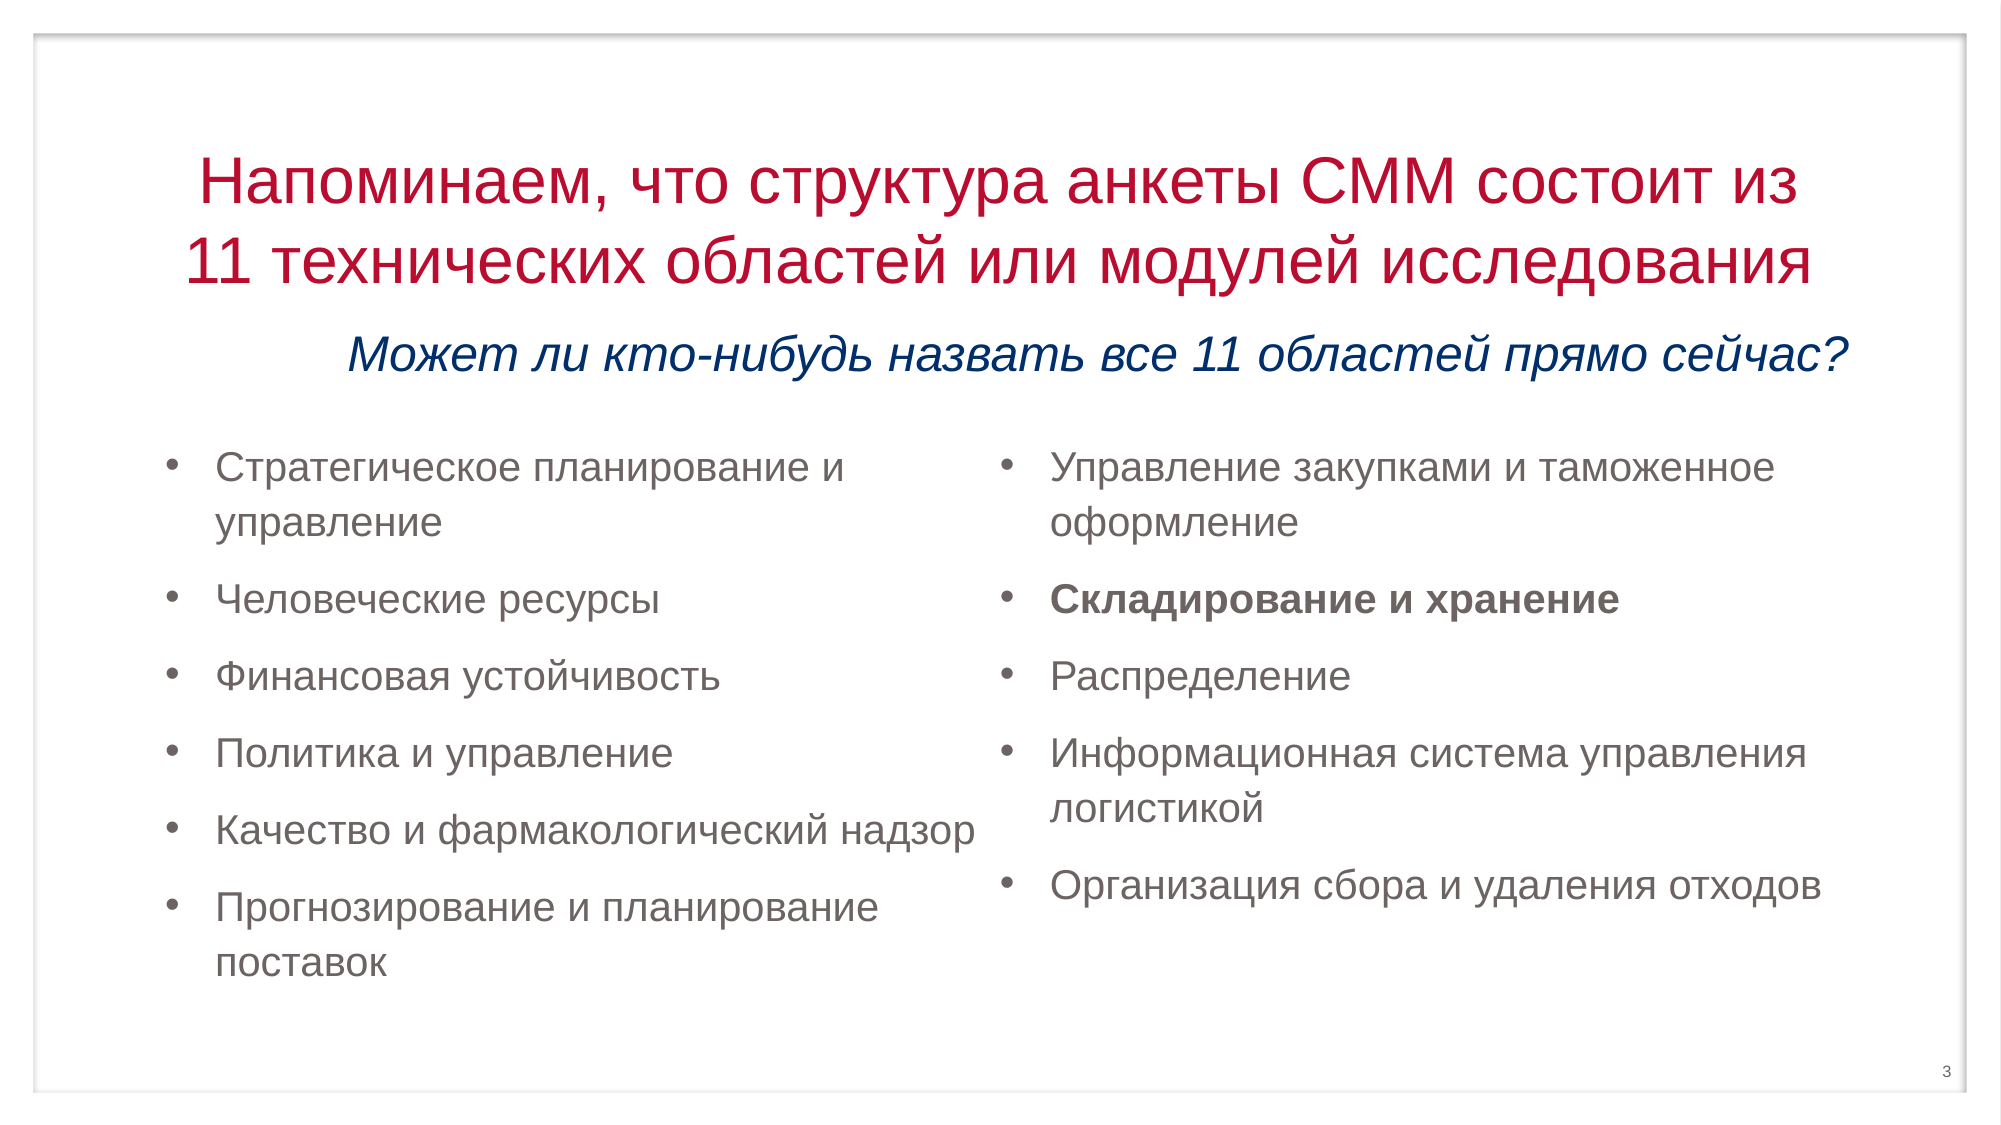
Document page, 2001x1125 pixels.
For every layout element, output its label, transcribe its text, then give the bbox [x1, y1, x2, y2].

text_box Может ли кто-нибудь назвать все 11 областей прямо сейчас? [164, 313, 1865, 389]
title Напоминаем, что структура анкеты CMM состоит из 11 технических областей или модулей исследования [50, 128, 1950, 305]
slide_number 3 [1500, 1053, 1967, 1089]
list Стратегическое планирование и управление Человеческие ресурсы Финансовая устойчивость Политика и управление Качество и фармакологический надзор Прогнозирование и планирование поставок Управление закупками и таможенное оформление Складирование и хранение Распределение Информационная система управления логистикой Организация сбора и удаления отходов [149, 427, 1850, 1054]
